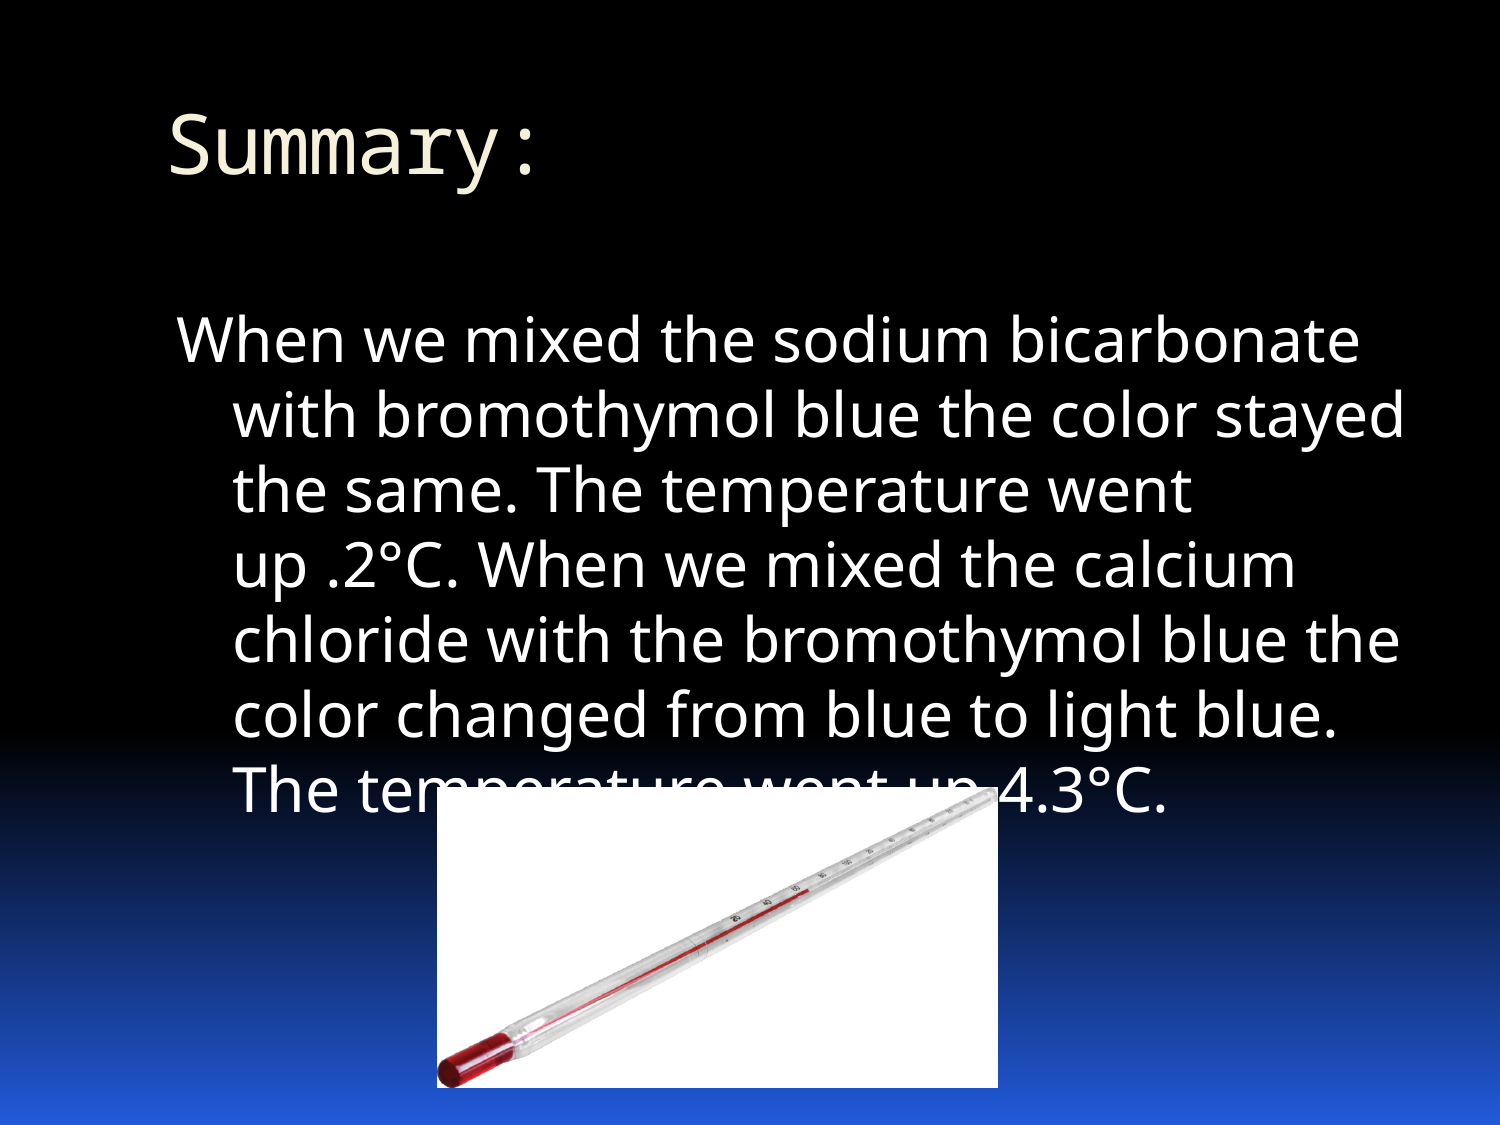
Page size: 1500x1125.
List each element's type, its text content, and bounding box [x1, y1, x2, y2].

title Summary: [150, 83, 1425, 234]
picture [437, 786, 998, 1088]
list When we mixed the sodium bicarbonate with bromothymol blue the color stayed the same. The temperature went up .2°C. When we mixed the calcium chloride with the bromothymol blue the color changed from blue to light blue. The temperature went up 4.3°C. [150, 292, 1425, 1043]
